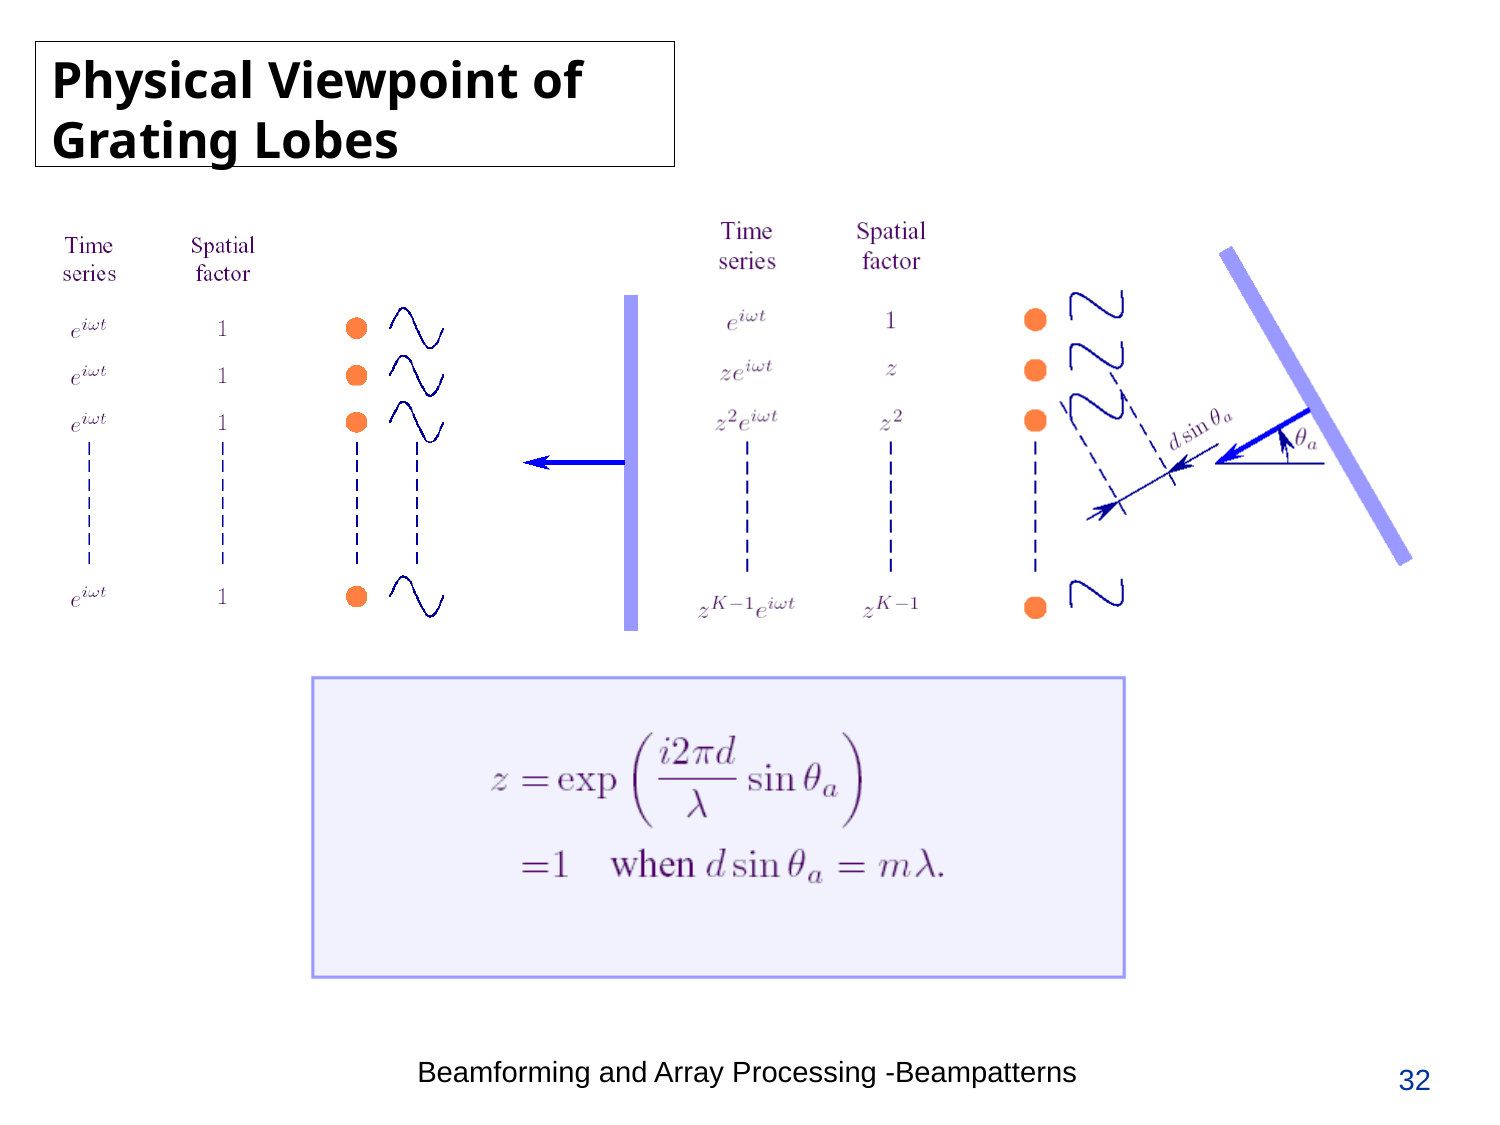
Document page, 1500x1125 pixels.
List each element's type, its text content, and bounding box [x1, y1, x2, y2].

picture [33, 190, 1458, 1023]
title Physical Viewpoint of Grating Lobes [35, 41, 675, 167]
slide_number 32 [1207, 1055, 1447, 1102]
